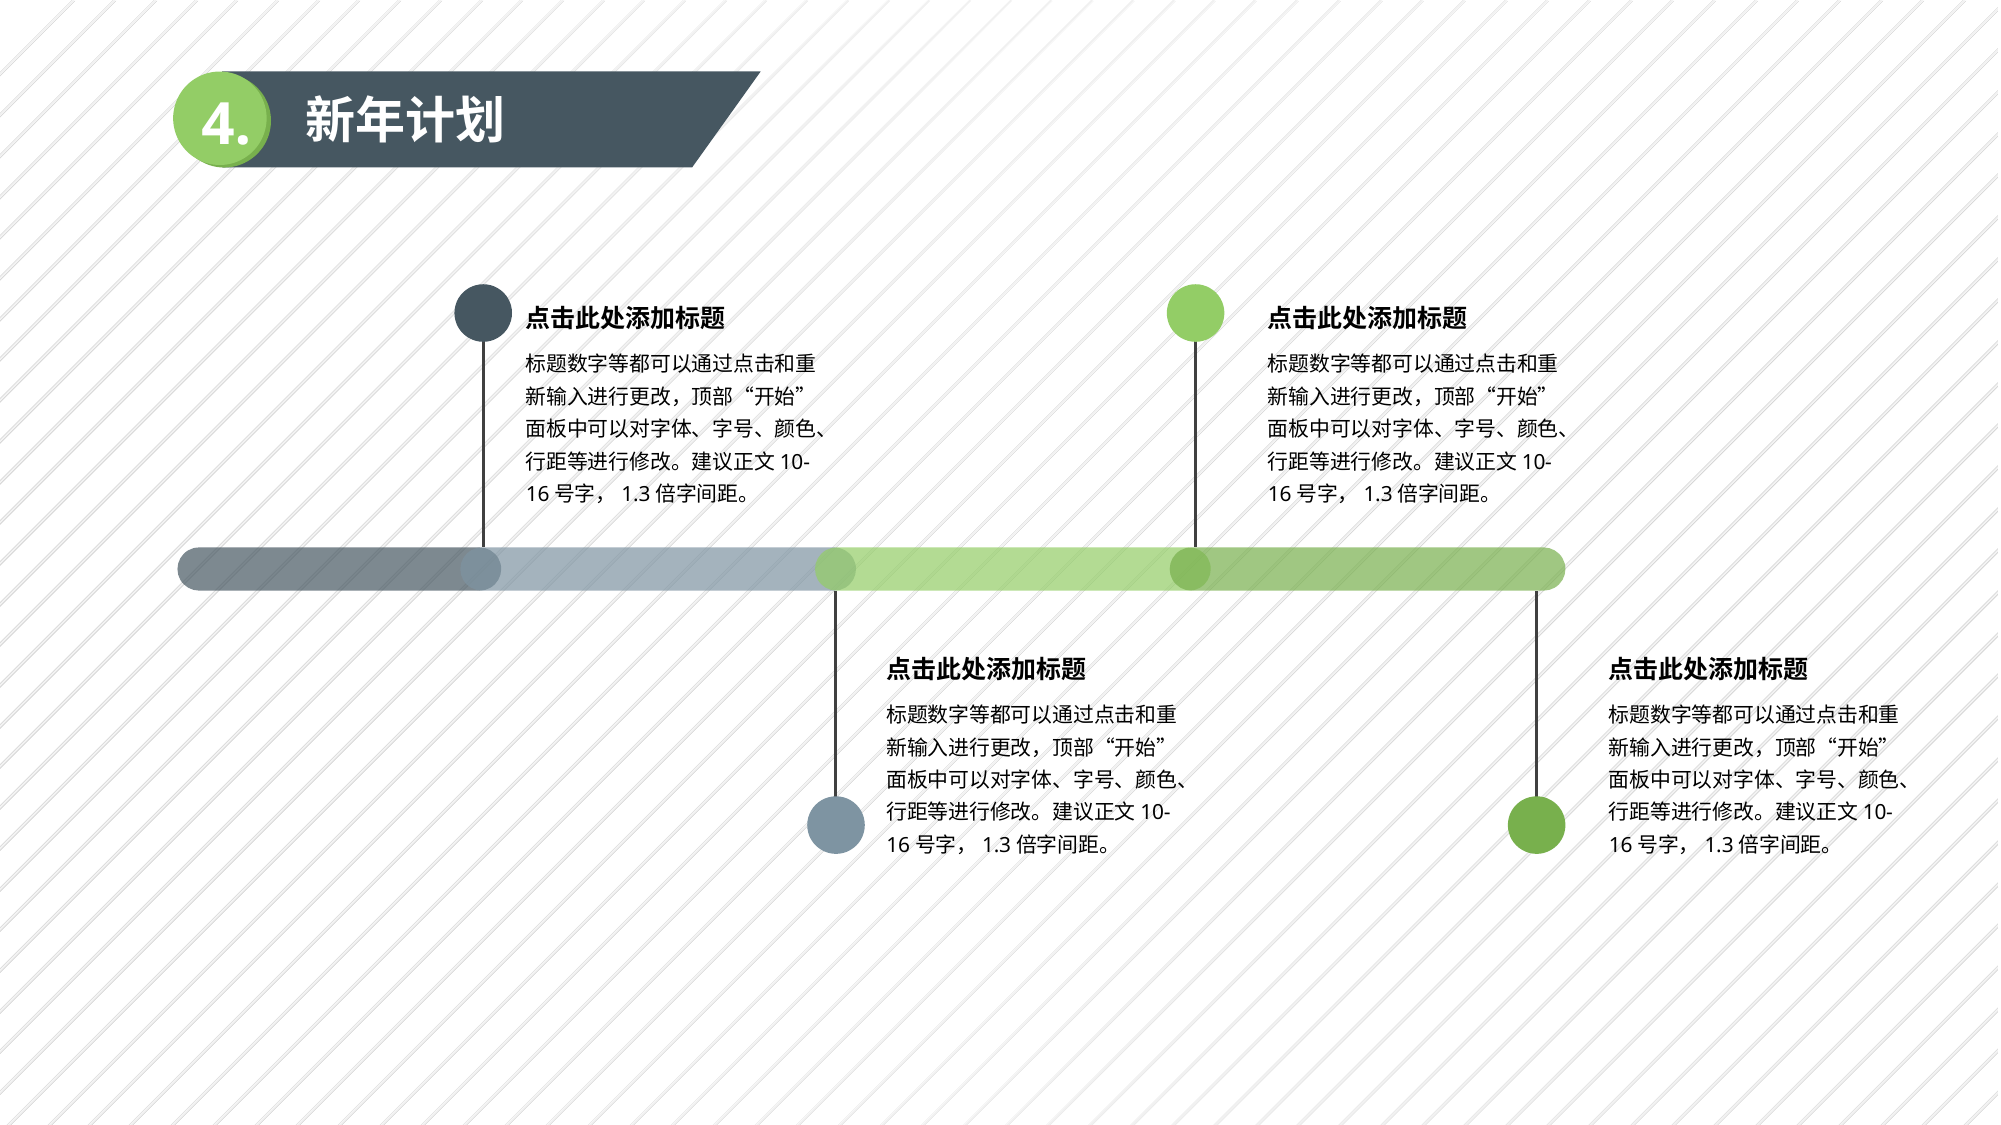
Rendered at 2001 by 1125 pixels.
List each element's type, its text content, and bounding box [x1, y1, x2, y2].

text_box 标题数字等都可以通过点击和重新输入进行更改，顶部“开始”面板中可以对字体、字号、颜色、行距等进行修改。建议正文10-16号字，1.3倍字间距。 [871, 686, 1197, 864]
text_box [813, 546, 1186, 592]
text_box 标题数字等都可以通过点击和重新输入进行更改，顶部“开始”面板中可以对字体、字号、颜色、行距等进行修改。建议正文10-16号字，1.3倍字间距。 [1594, 686, 1919, 864]
text_box 点击此处添加标题 [1253, 286, 1520, 341]
text_box 标题数字等都可以通过点击和重新输入进行更改，顶部“开始”面板中可以对字体、字号、颜色、行距等进行修改。建议正文10-16号字，1.3倍字间距。 [1253, 336, 1578, 514]
text_box [459, 546, 831, 592]
text_box 标题数字等都可以通过点击和重新输入进行更改，顶部“开始”面板中可以对字体、字号、颜色、行距等进行修改。建议正文10-16号字，1.3倍字间距。 [512, 336, 836, 514]
text_box [1165, 283, 1226, 343]
text_box 点击此处添加标题 [1594, 637, 1861, 691]
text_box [454, 284, 512, 548]
picture [0, 0, 1998, 1125]
text_box [176, 546, 476, 592]
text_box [807, 590, 865, 854]
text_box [173, 71, 761, 168]
text_box 点击此处添加标题 [871, 637, 1139, 691]
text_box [1507, 590, 1566, 854]
text_box [1168, 546, 1567, 592]
text_box 点击此处添加标题 [512, 286, 778, 341]
